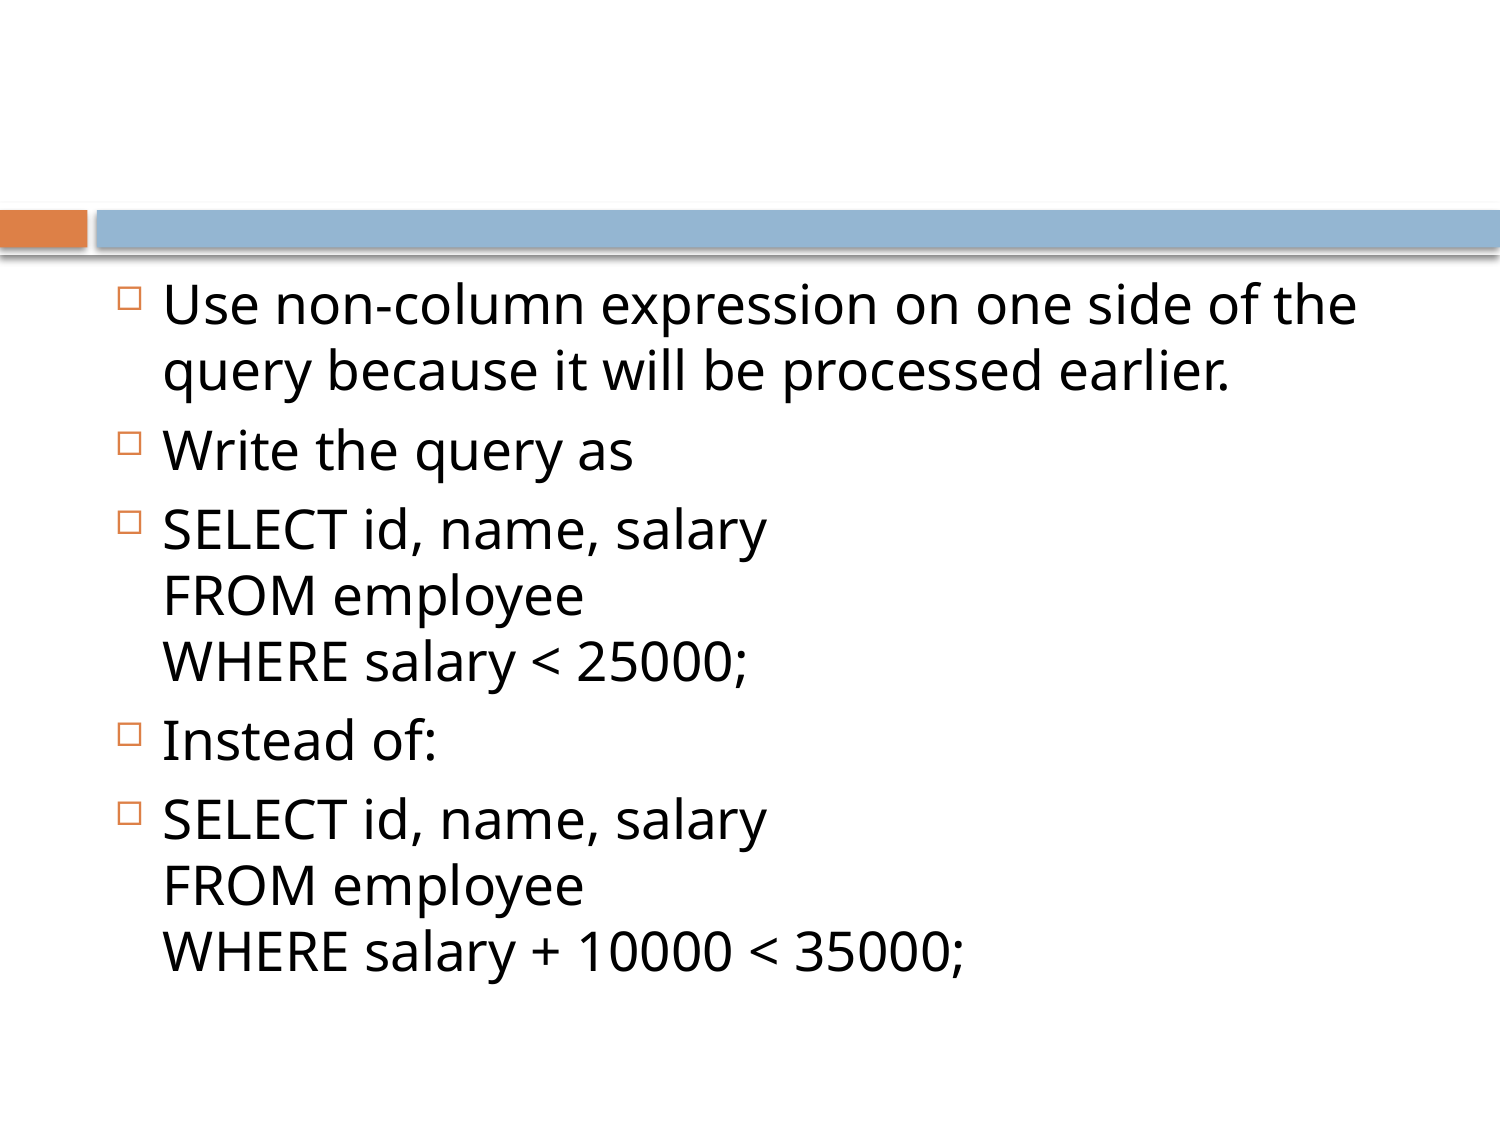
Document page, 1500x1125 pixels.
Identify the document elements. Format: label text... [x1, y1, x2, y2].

list Use non-column expression on one side of the query because it will be processed earlier. Write the query as SELECT id, name, salary FROM employee WHERE salary < 25000; Instead of: SELECT id, name, salary FROM employee WHERE salary + 10000 < 35000; [100, 262, 1438, 1000]
